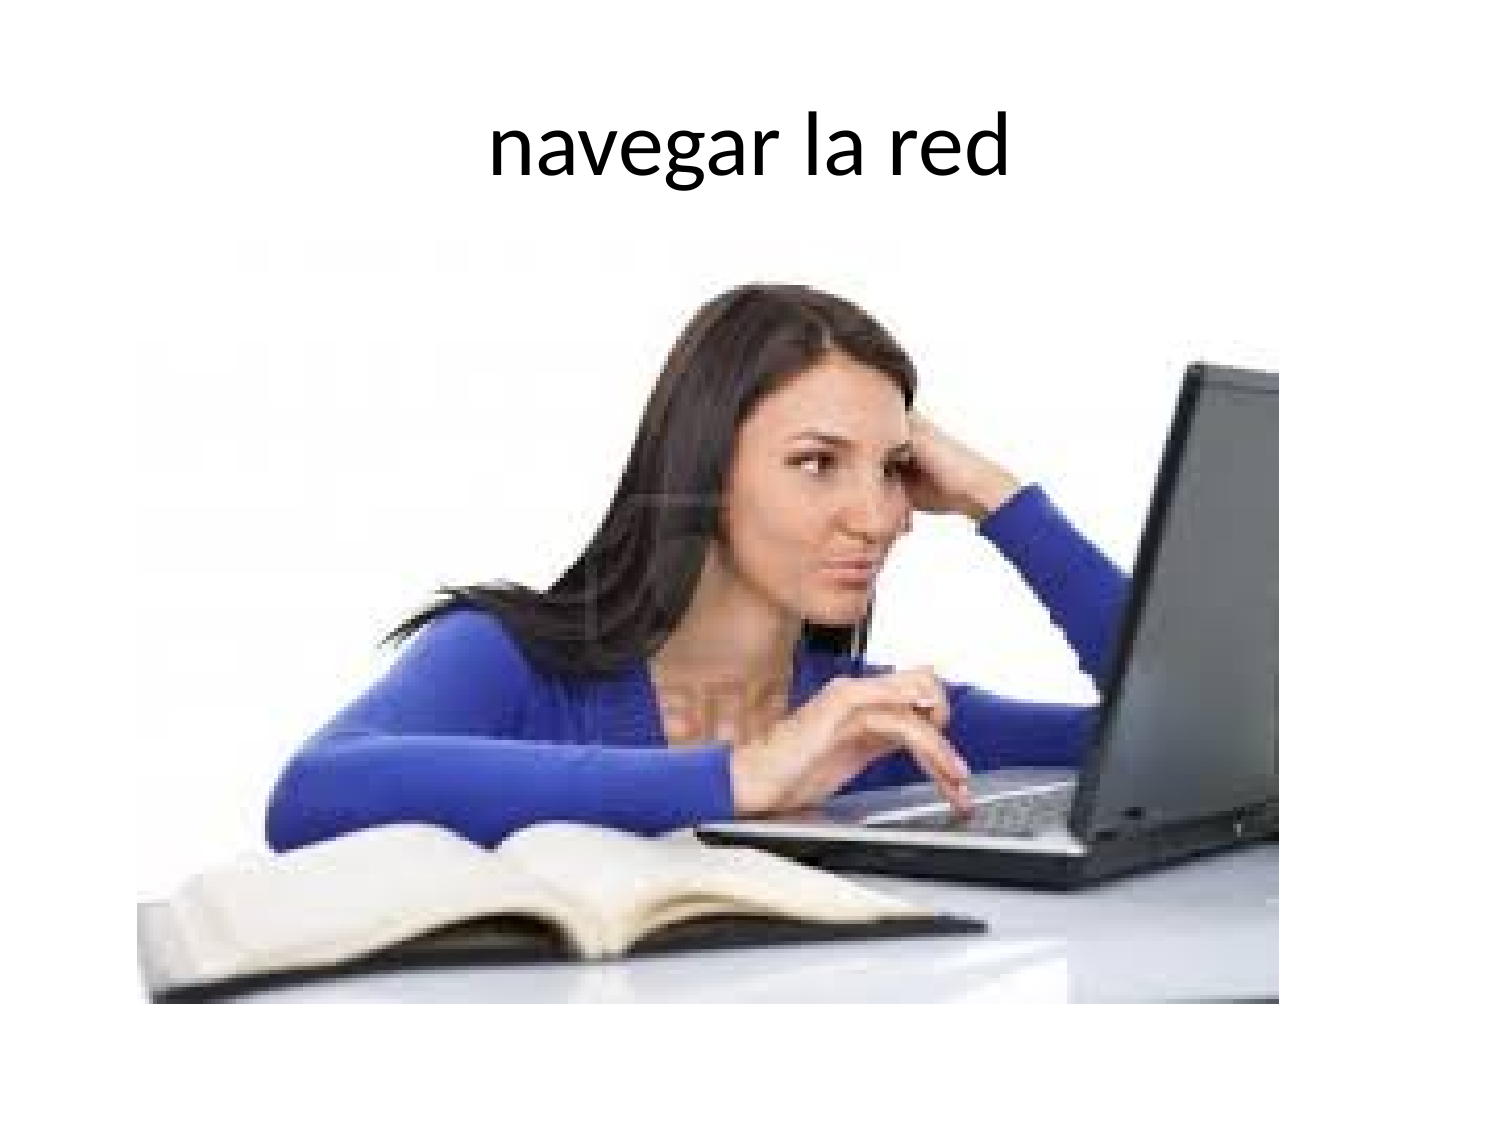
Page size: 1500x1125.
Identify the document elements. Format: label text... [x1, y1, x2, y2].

title navegar la red [74, 44, 1426, 233]
picture [137, 240, 1279, 1004]
